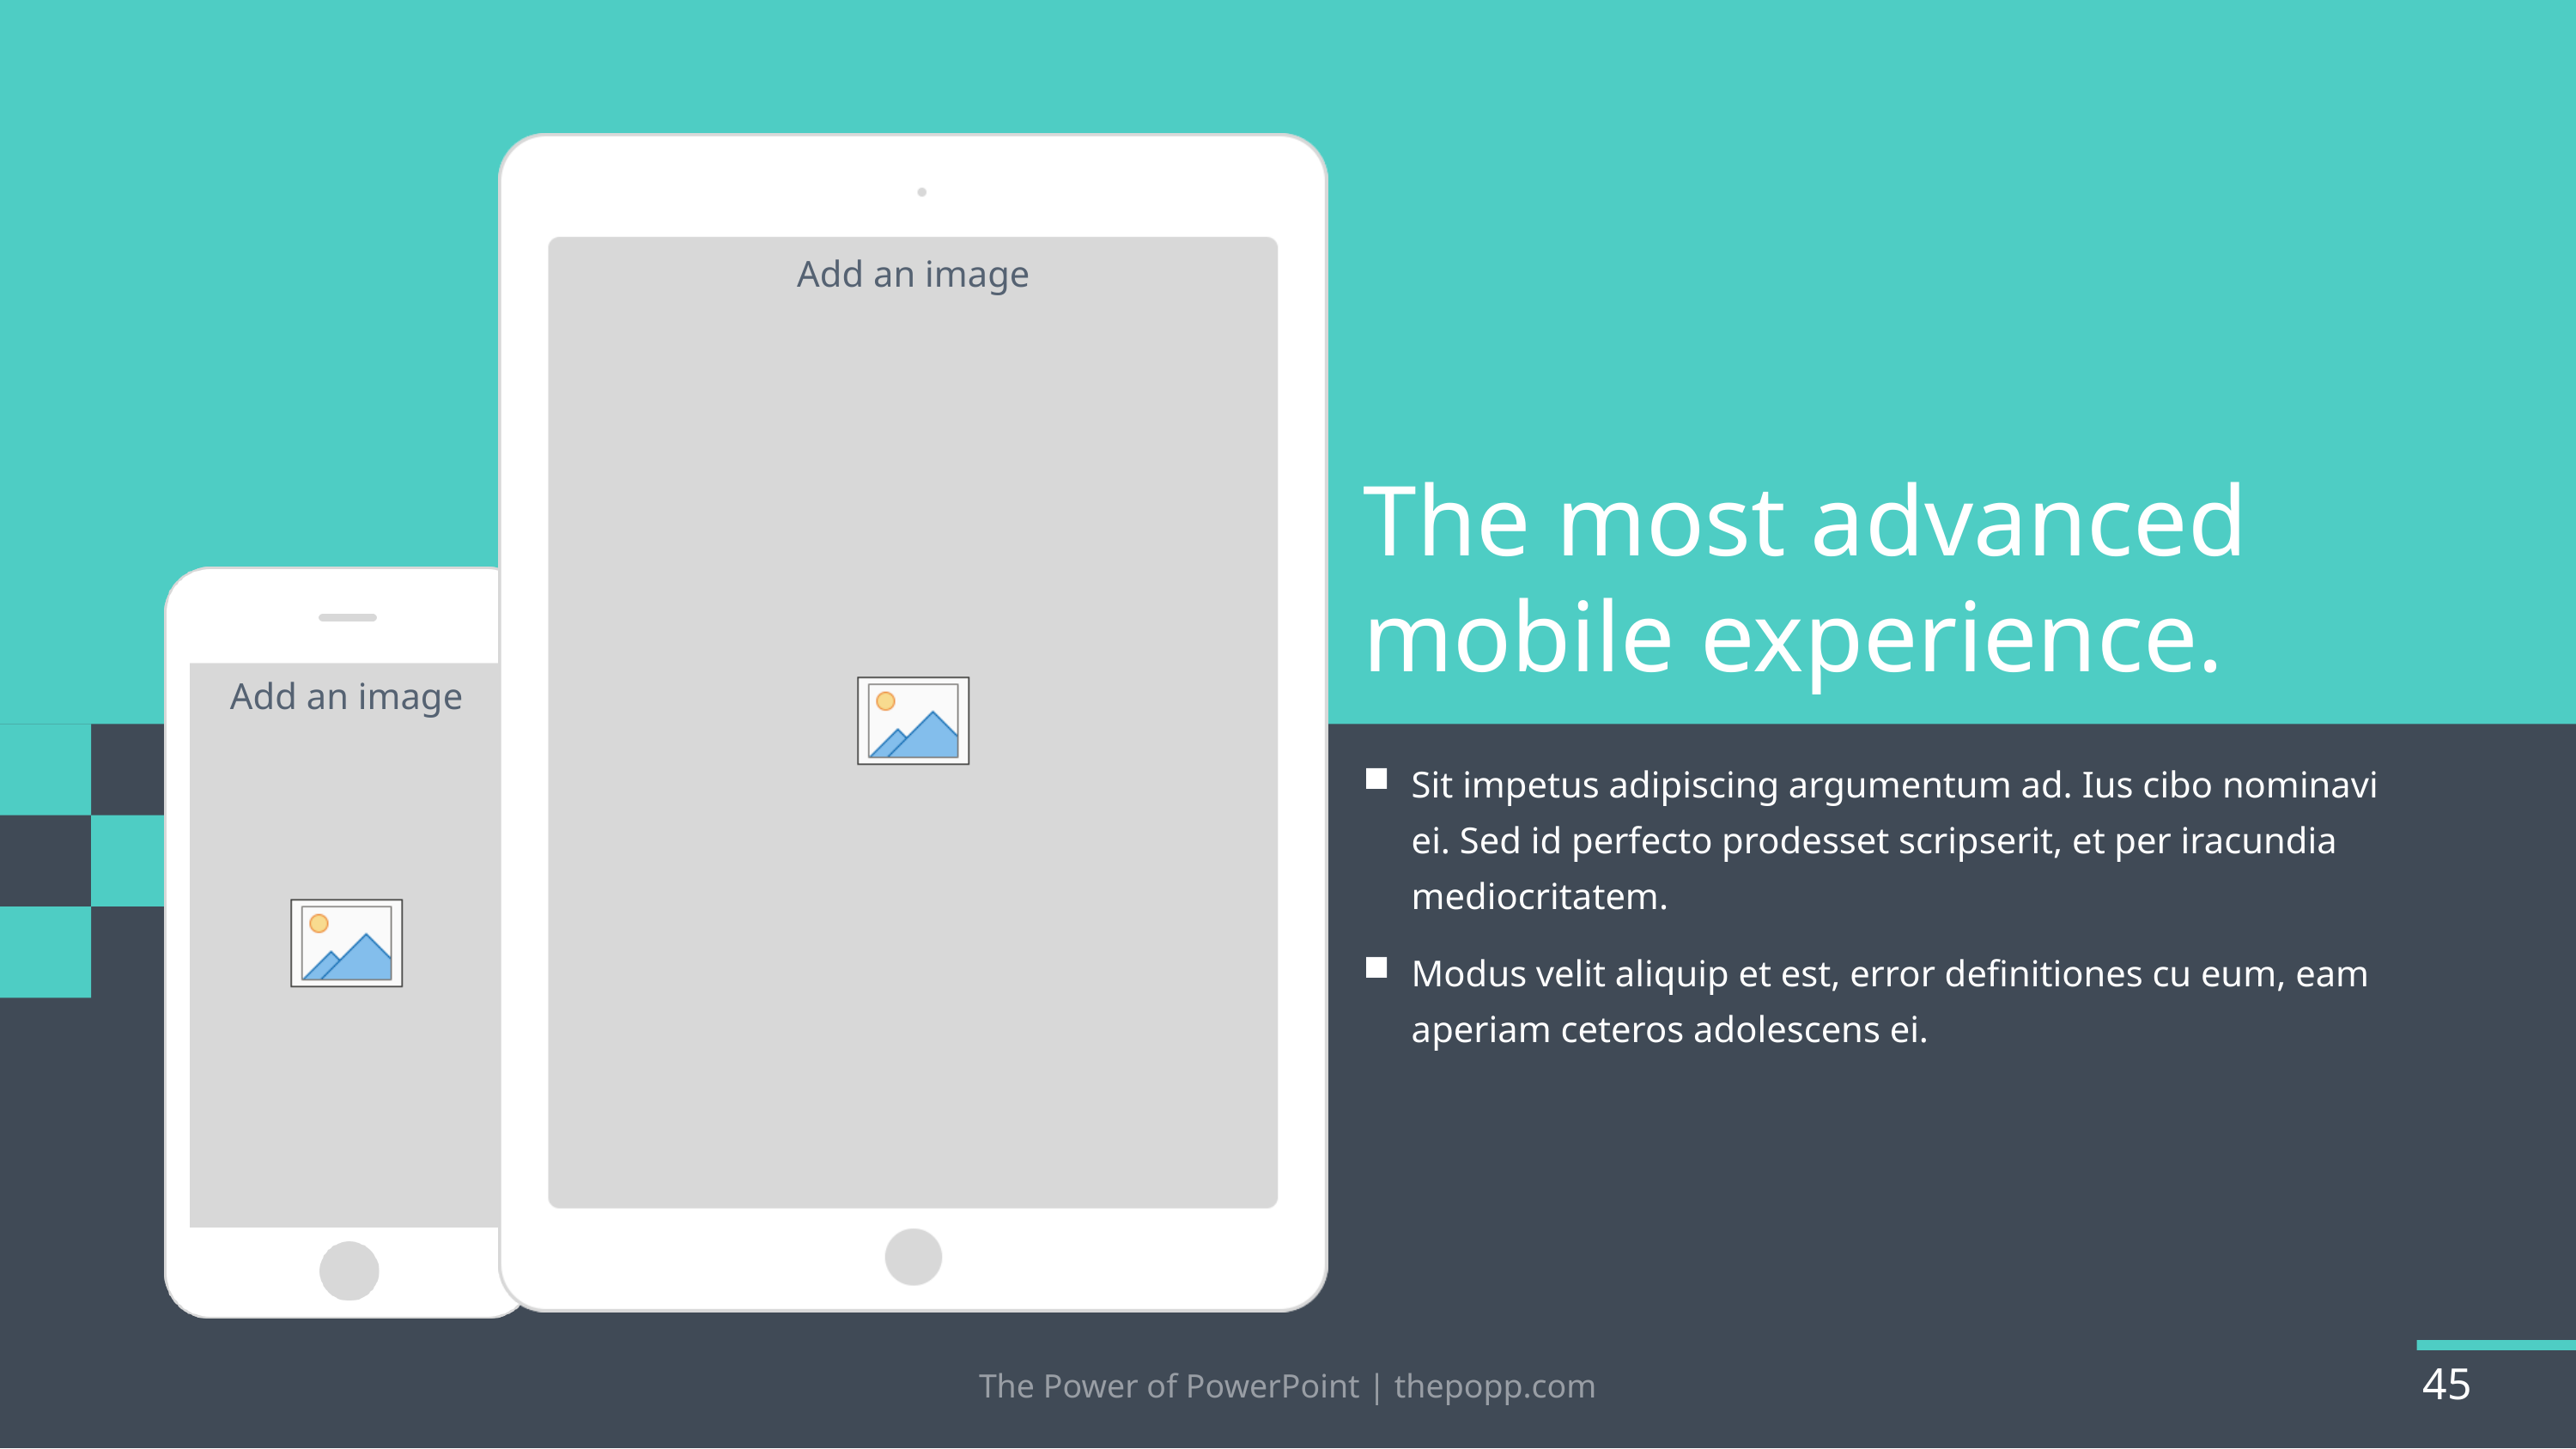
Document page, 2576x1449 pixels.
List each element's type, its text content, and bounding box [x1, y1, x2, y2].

list The most advanced mobile experience. [1350, 155, 2429, 698]
footer The Power of PowerPoint | thepopp.com [853, 1349, 1723, 1427]
picture [164, 133, 1328, 1319]
slide_number 45 [2409, 1351, 2576, 1421]
list Sit impetus adipiscing argumentum ad. Ius cibo nominavi ei. Sed id perfecto prodesset scripserit, et per iracundia mediocritatem. Modus velit aliquip et est, error definitiones cu eum, eam aperiam ceteros adolescens ei. [1350, 743, 2429, 1173]
